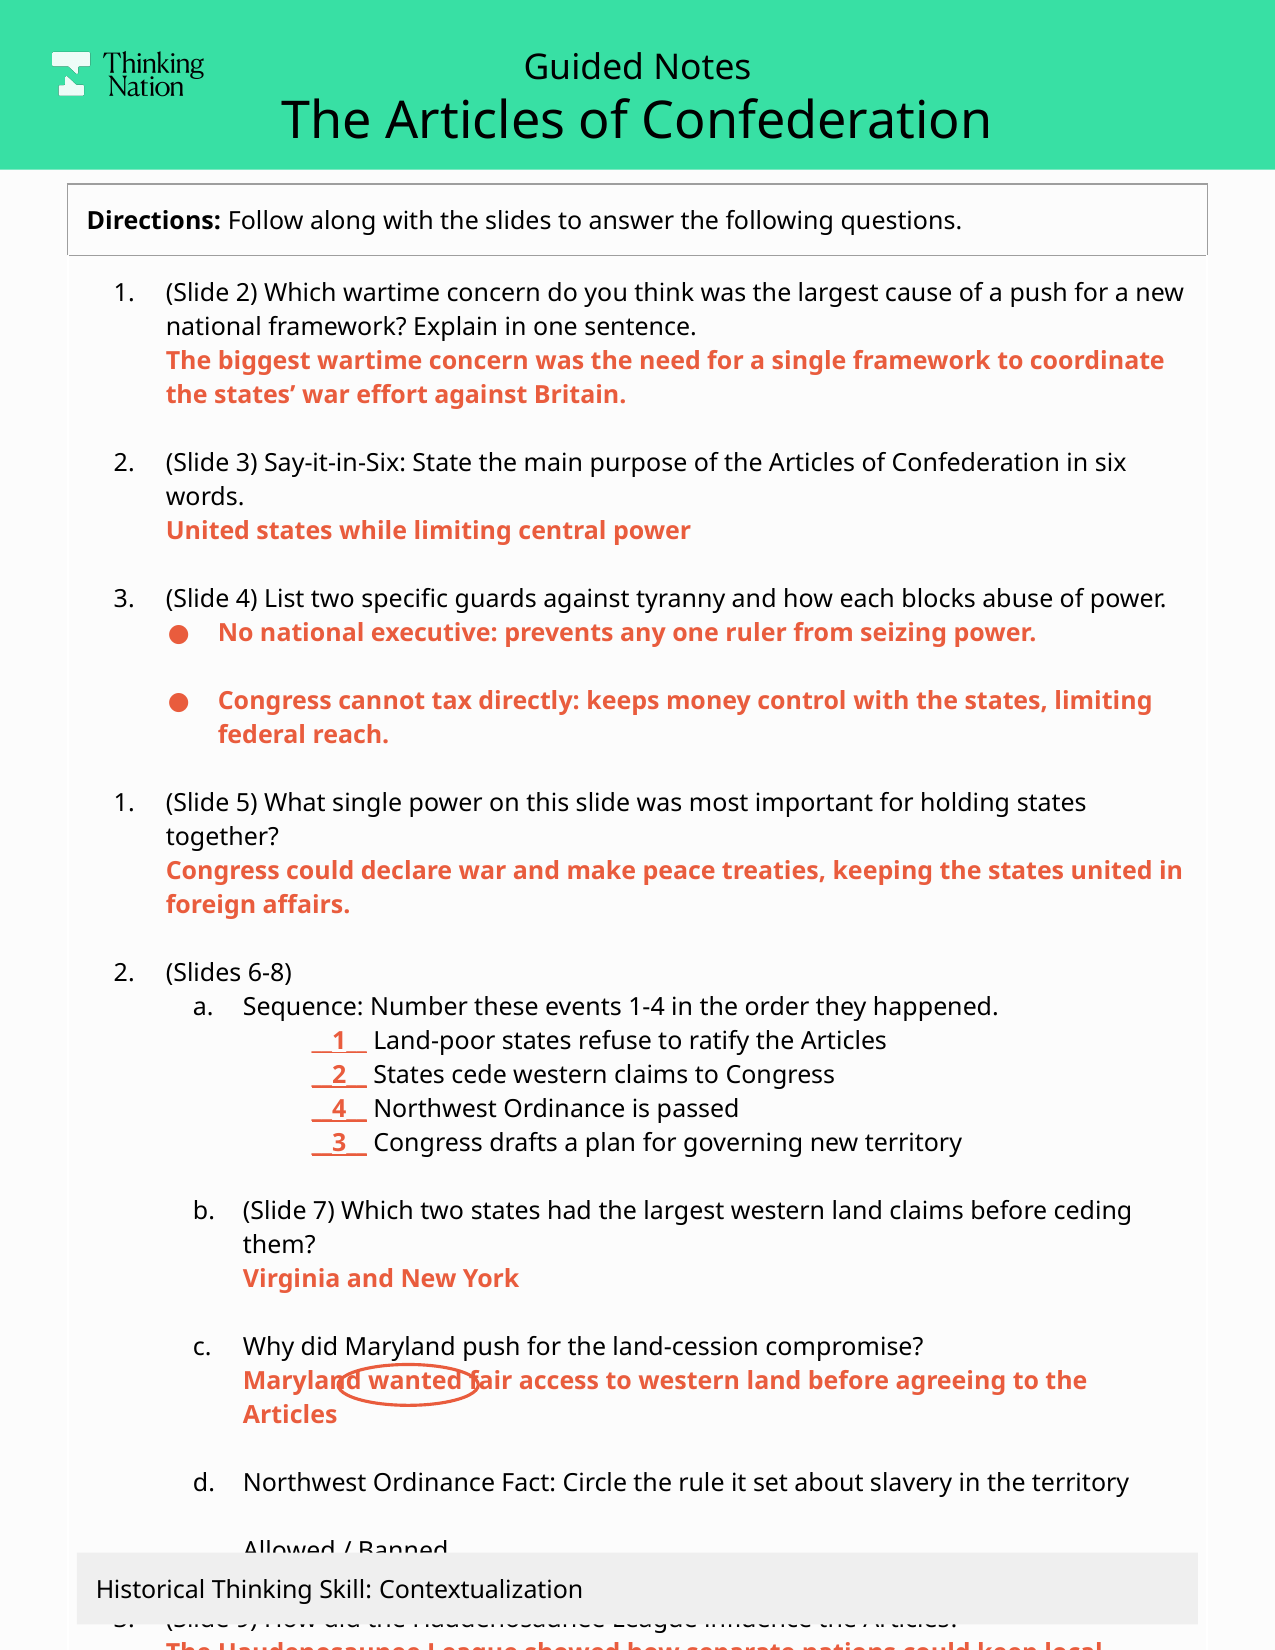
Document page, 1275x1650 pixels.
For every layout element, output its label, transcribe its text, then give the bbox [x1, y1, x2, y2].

text_box Historical Thinking Skill: Contextualization [76, 1552, 1198, 1625]
table_header Directions: Follow along with the slides to answer the following questions. [68, 185, 1207, 255]
table_cell (Slide 2) Which wartime concern do you think was the largest cause of a push for a new national framework? Explain in one sentence. The biggest wartime concern was the need for a single framework to coordinate the states’ war effort against Britain. (Slide 3) Say-it-in-Six: State the main purpose of the Articles of Confederation in six words. United states while limiting central power (Slide 4) List two specific guards against tyranny and how each blocks abuse of power. No national executive: prevents any one ruler from seizing power. Congress cannot tax directly: keeps money control with the states, limiting federal reach. (Slide 5) What single power on this slide was most important for holding states together? Congress could declare war and make peace treaties, keeping the states united in foreign affairs. (Slides 6-8) Sequence: Number these events 1‑4 in the order they happened. __1__ Land‑poor states refuse to ratify the Articles __2__ States cede western claims to Congress __4__ Northwest Ordinance is passed __3__ Congress drafts a plan for governing new territory (Slide 7) Which two states had the largest western land claims before ceding them? Virginia and New York Why did Maryland push for the land-cession compromise? Maryland wanted fair access to western land before agreeing to the Articles Northwest Ordinance Fact: Circle the rule it set about slavery in the territory Allowed / Banned (Slide 9) How did the Haudenosaunee League influence the Articles? The Haudenosaunee League showed how separate nations could keep local authority yet send delegates to a joint council, a model the Articles adopted for the 13 states and Congress. [69, 256, 1206, 1650]
text_box [338, 1364, 479, 1406]
text_box Guided Notes The Articles of Confederation [0, 0, 1275, 170]
picture [35, 37, 210, 110]
